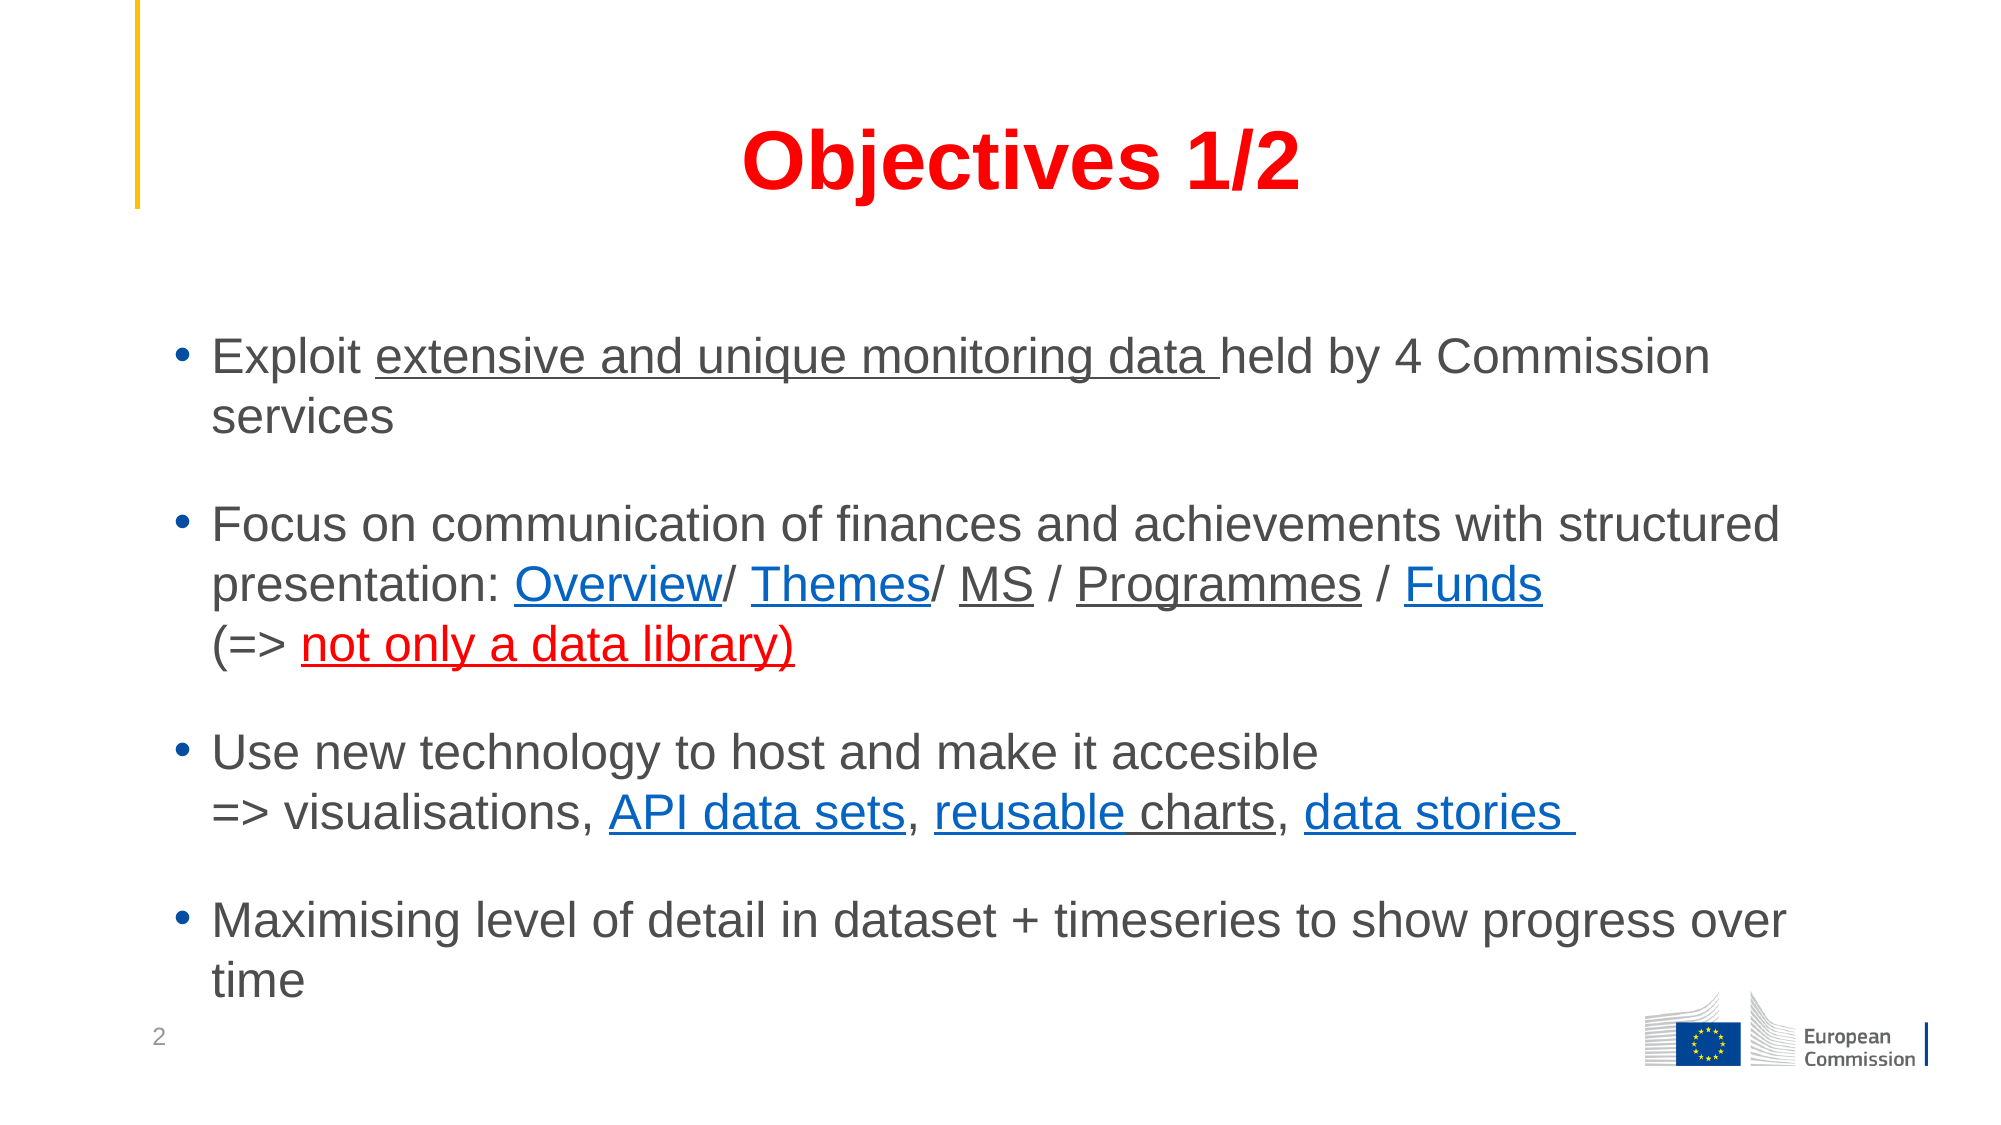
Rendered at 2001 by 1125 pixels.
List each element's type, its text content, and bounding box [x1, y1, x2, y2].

picture [1645, 991, 1928, 1066]
title Objectives 1/2 [159, 79, 1885, 208]
slide_number 2 [137, 1005, 588, 1066]
list Exploit extensive and unique monitoring data held by 4 Commission services Focus on communication of finances and achievements with structured presentation: Overview/ Themes/ MS / Programmes / Funds (=> not only a data library) Use new technology to host and make it accesible => visualisations, API data sets, reusable charts, data stories Maximising level of detail in dataset + timeseries to show progress over time [149, 316, 1863, 988]
